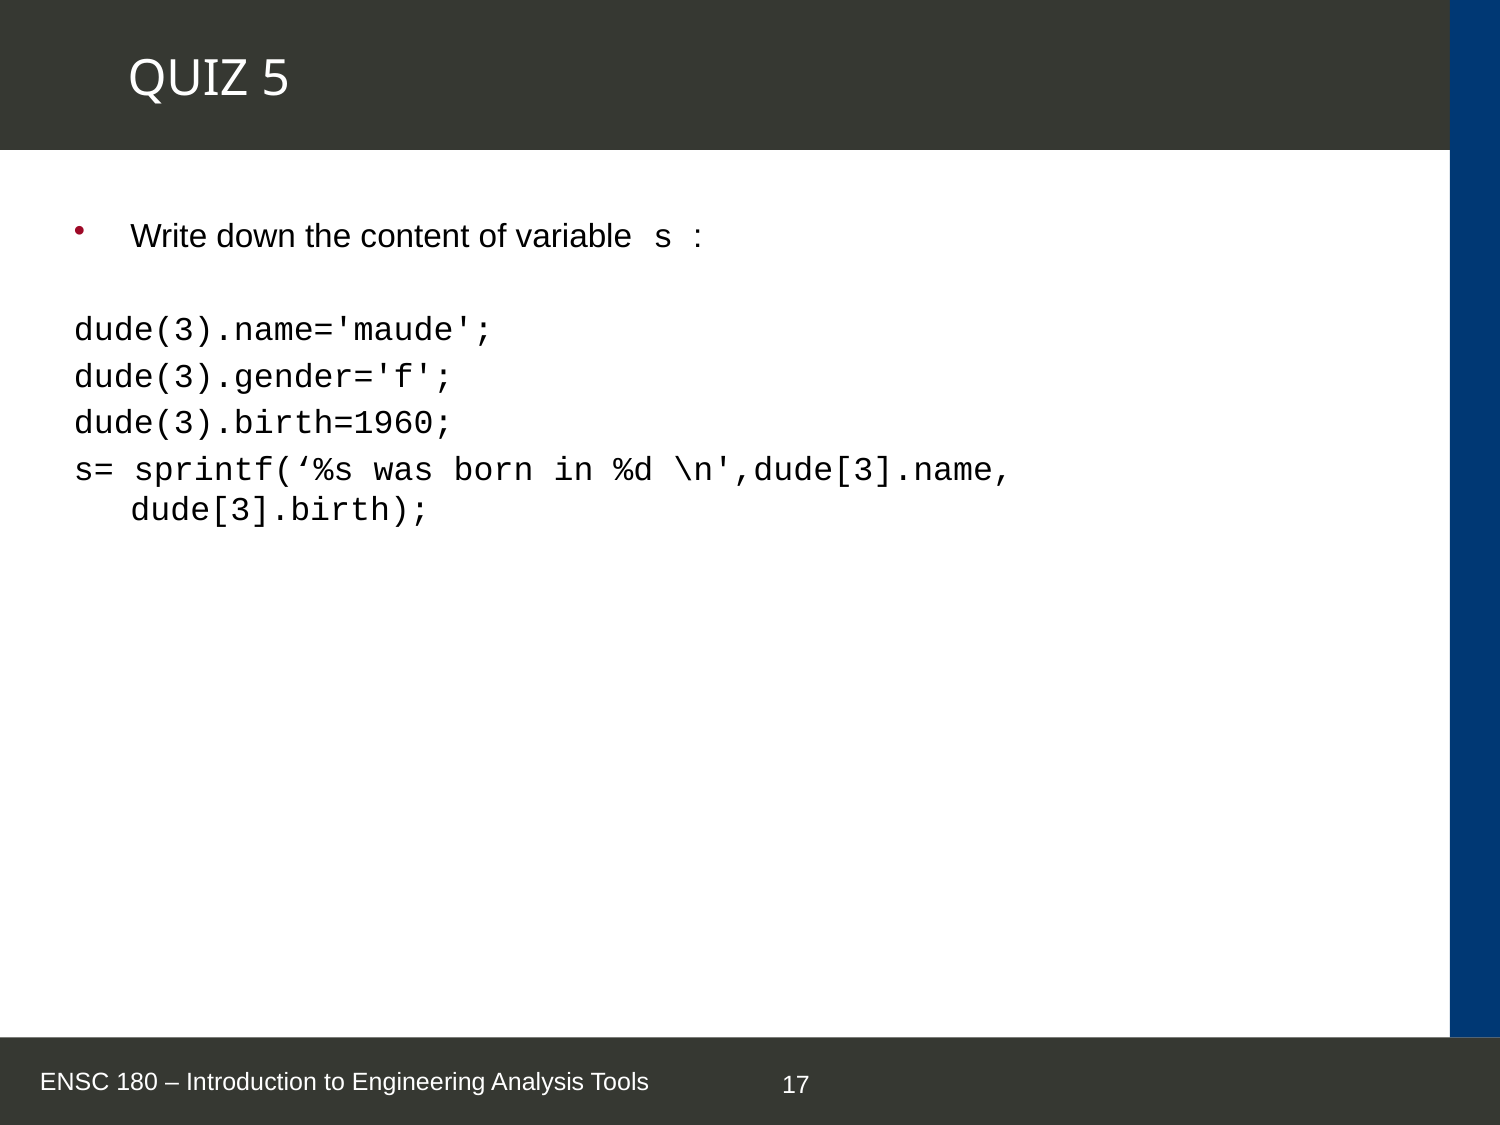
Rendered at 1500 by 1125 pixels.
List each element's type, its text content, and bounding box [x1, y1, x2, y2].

title QUIZ 5 [112, 37, 1450, 138]
list Write down the content of variable s : dude(3).name='maude'; dude(3).gender='f'; dude(3).birth=1960; s= sprintf(‘%s was born in %d \n',dude[3].name, dude[3].birth); [59, 206, 1334, 998]
footer ENSC 180 – Introduction to Engineering Analysis Tools [24, 1057, 740, 1113]
